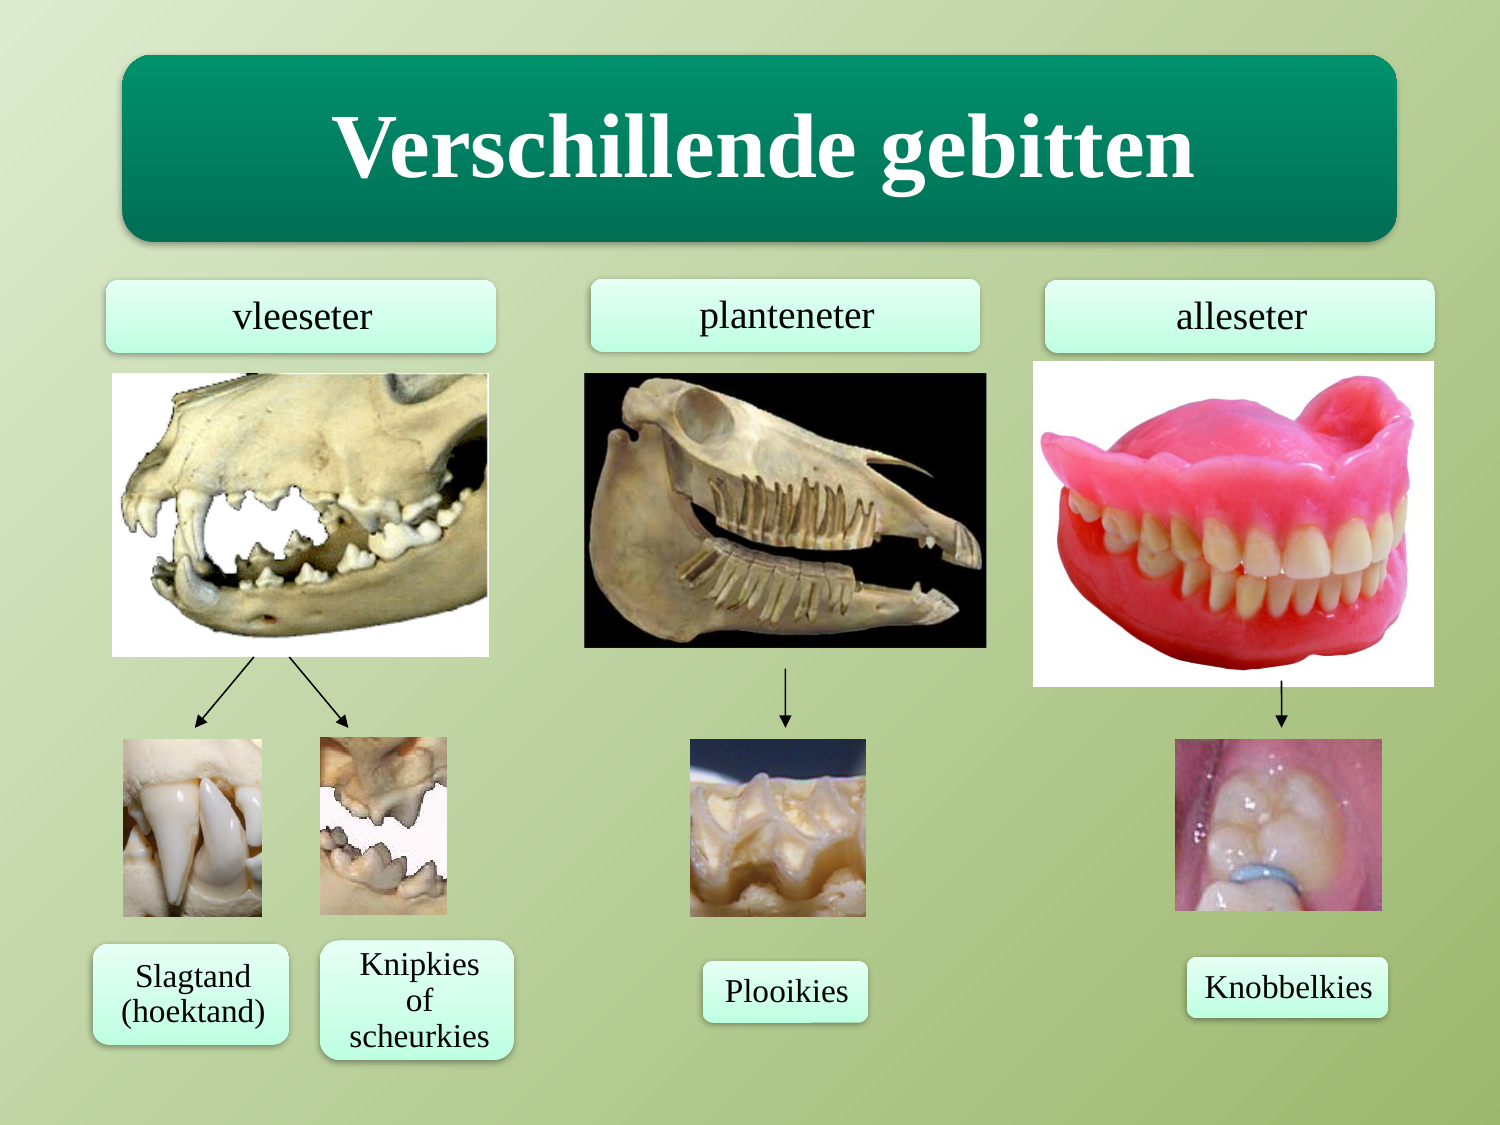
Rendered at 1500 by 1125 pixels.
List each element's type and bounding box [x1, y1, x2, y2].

list [111, 373, 489, 657]
text_box [194, 666, 247, 728]
text_box [779, 668, 792, 728]
list [123, 739, 262, 917]
text_box [1045, 278, 1436, 355]
text_box [1174, 739, 1382, 911]
text_box [105, 278, 497, 355]
text_box [1275, 694, 1288, 728]
text_box [296, 666, 349, 728]
list [1033, 361, 1434, 687]
list [584, 373, 987, 648]
text_box [92, 941, 290, 1047]
text_box [122, 54, 1398, 243]
text_box [319, 940, 514, 1061]
text_box [590, 278, 981, 355]
text_box [320, 736, 447, 915]
text_box [702, 960, 869, 1024]
text_box [1186, 951, 1389, 1024]
text_box [690, 739, 867, 918]
